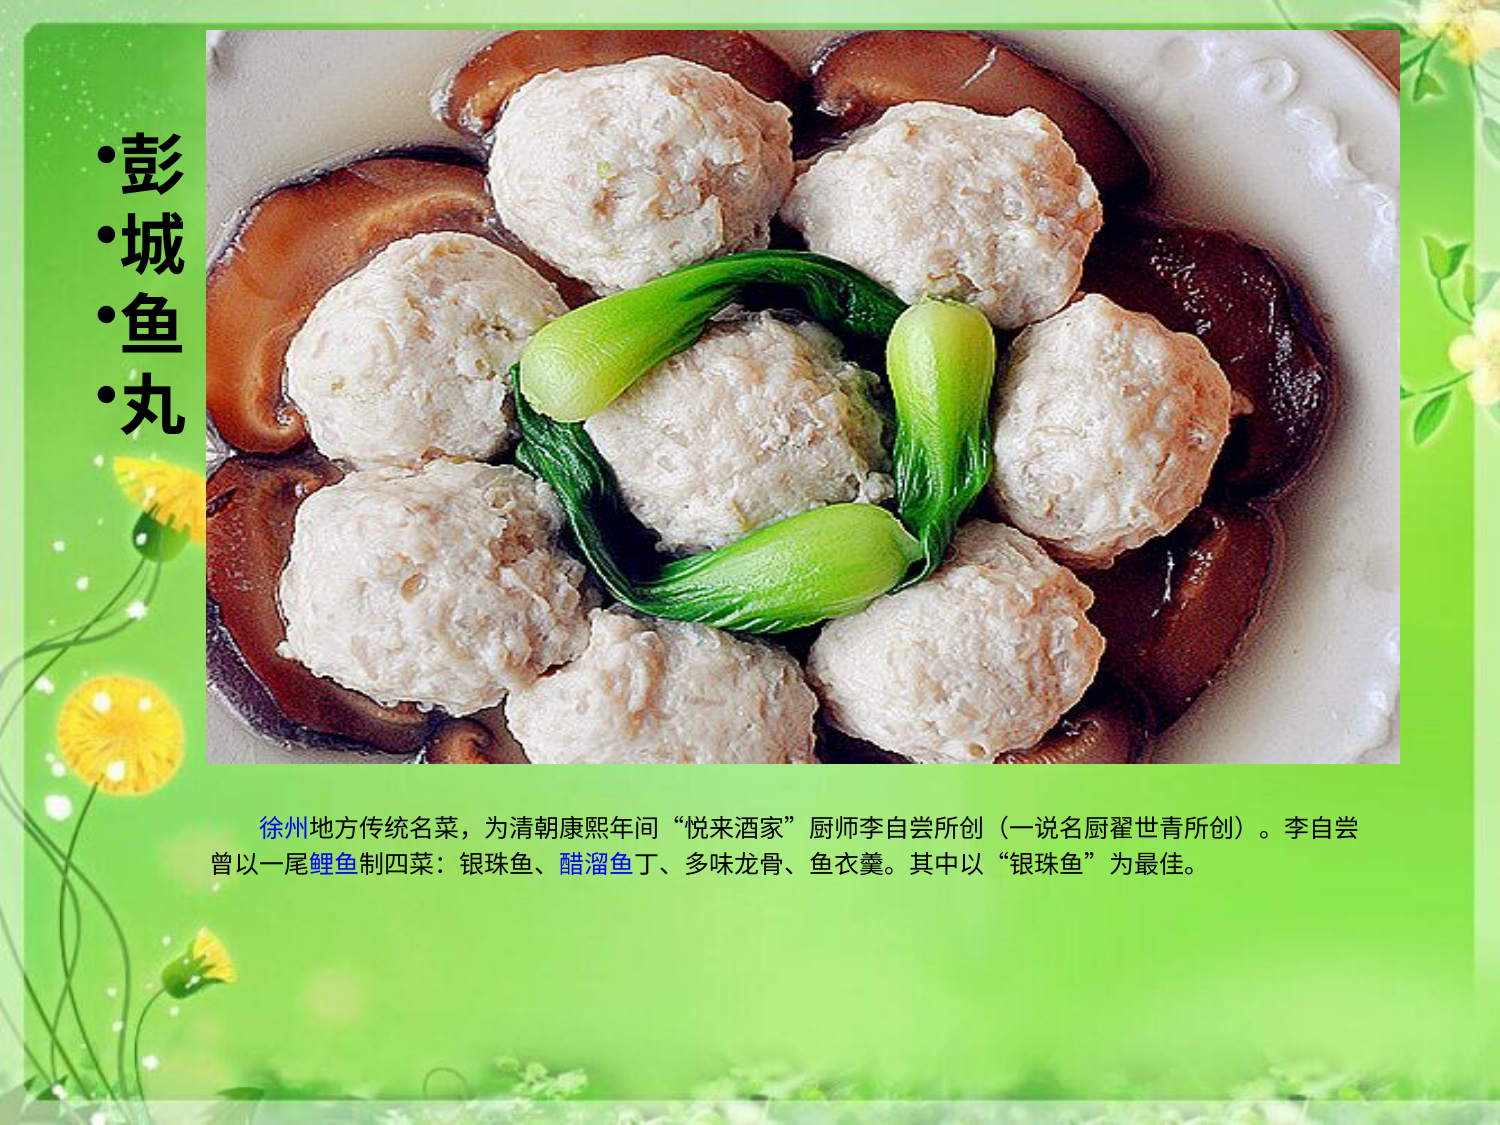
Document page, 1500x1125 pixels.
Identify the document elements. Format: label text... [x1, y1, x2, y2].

text_box 徐州地方传统名菜，为清朝康熙年间“悦来酒家”厨师李自尝所创（一说名厨翟世青所创）。李自尝曾以一尾鲤鱼制四菜：银珠鱼、醋溜鱼丁、多味龙骨、鱼衣羹。其中以“银珠鱼”为最佳。 [194, 804, 1388, 893]
picture [0, 0, 1500, 1125]
text_box 彭 城 鱼 丸 [30, 115, 201, 451]
